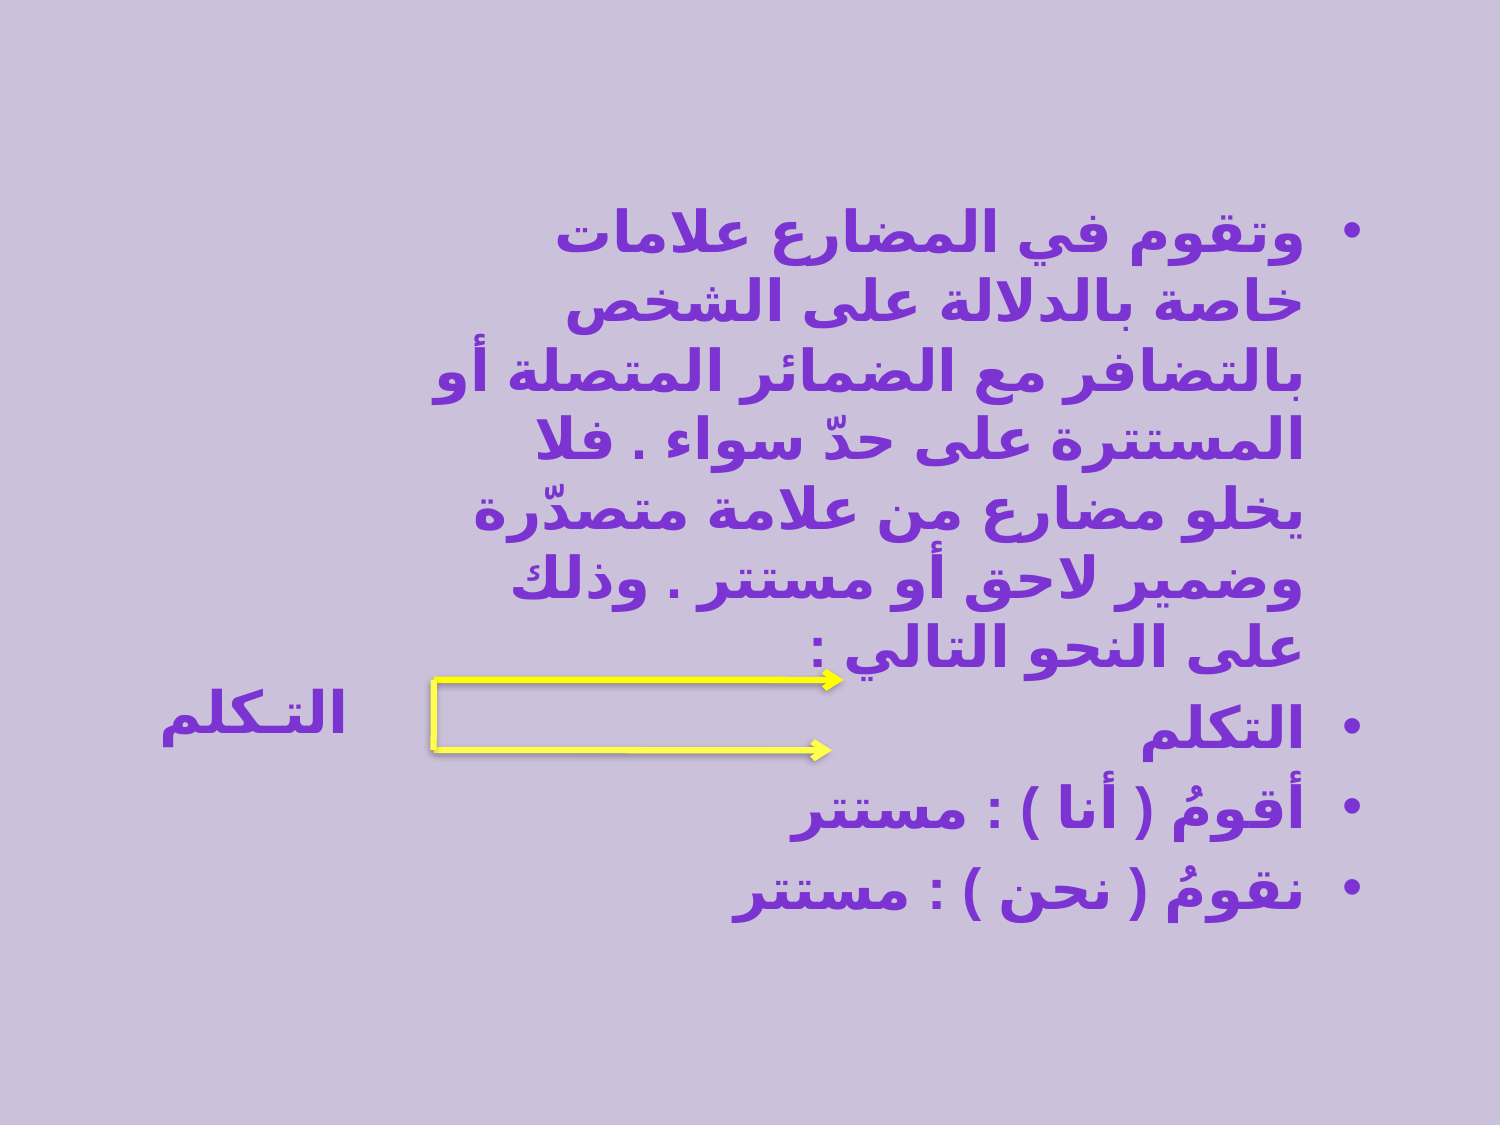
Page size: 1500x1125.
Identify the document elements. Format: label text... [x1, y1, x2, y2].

list وتقوم في المضارع علامات خاصة بالدلالة على الشخص بالتضافر مع الضمائر المتصلة أو المستترة على حدّ سواء . فلا يخلو مضارع من علامة متصدّرة وضمير لاحق أو مستتر . وذلك على النحو التالي : التكلم أقومُ ( أنا ) : مستتر نقومُ ( نحن ) : مستتر [386, 187, 1378, 930]
text_box التـكلم [117, 667, 364, 753]
